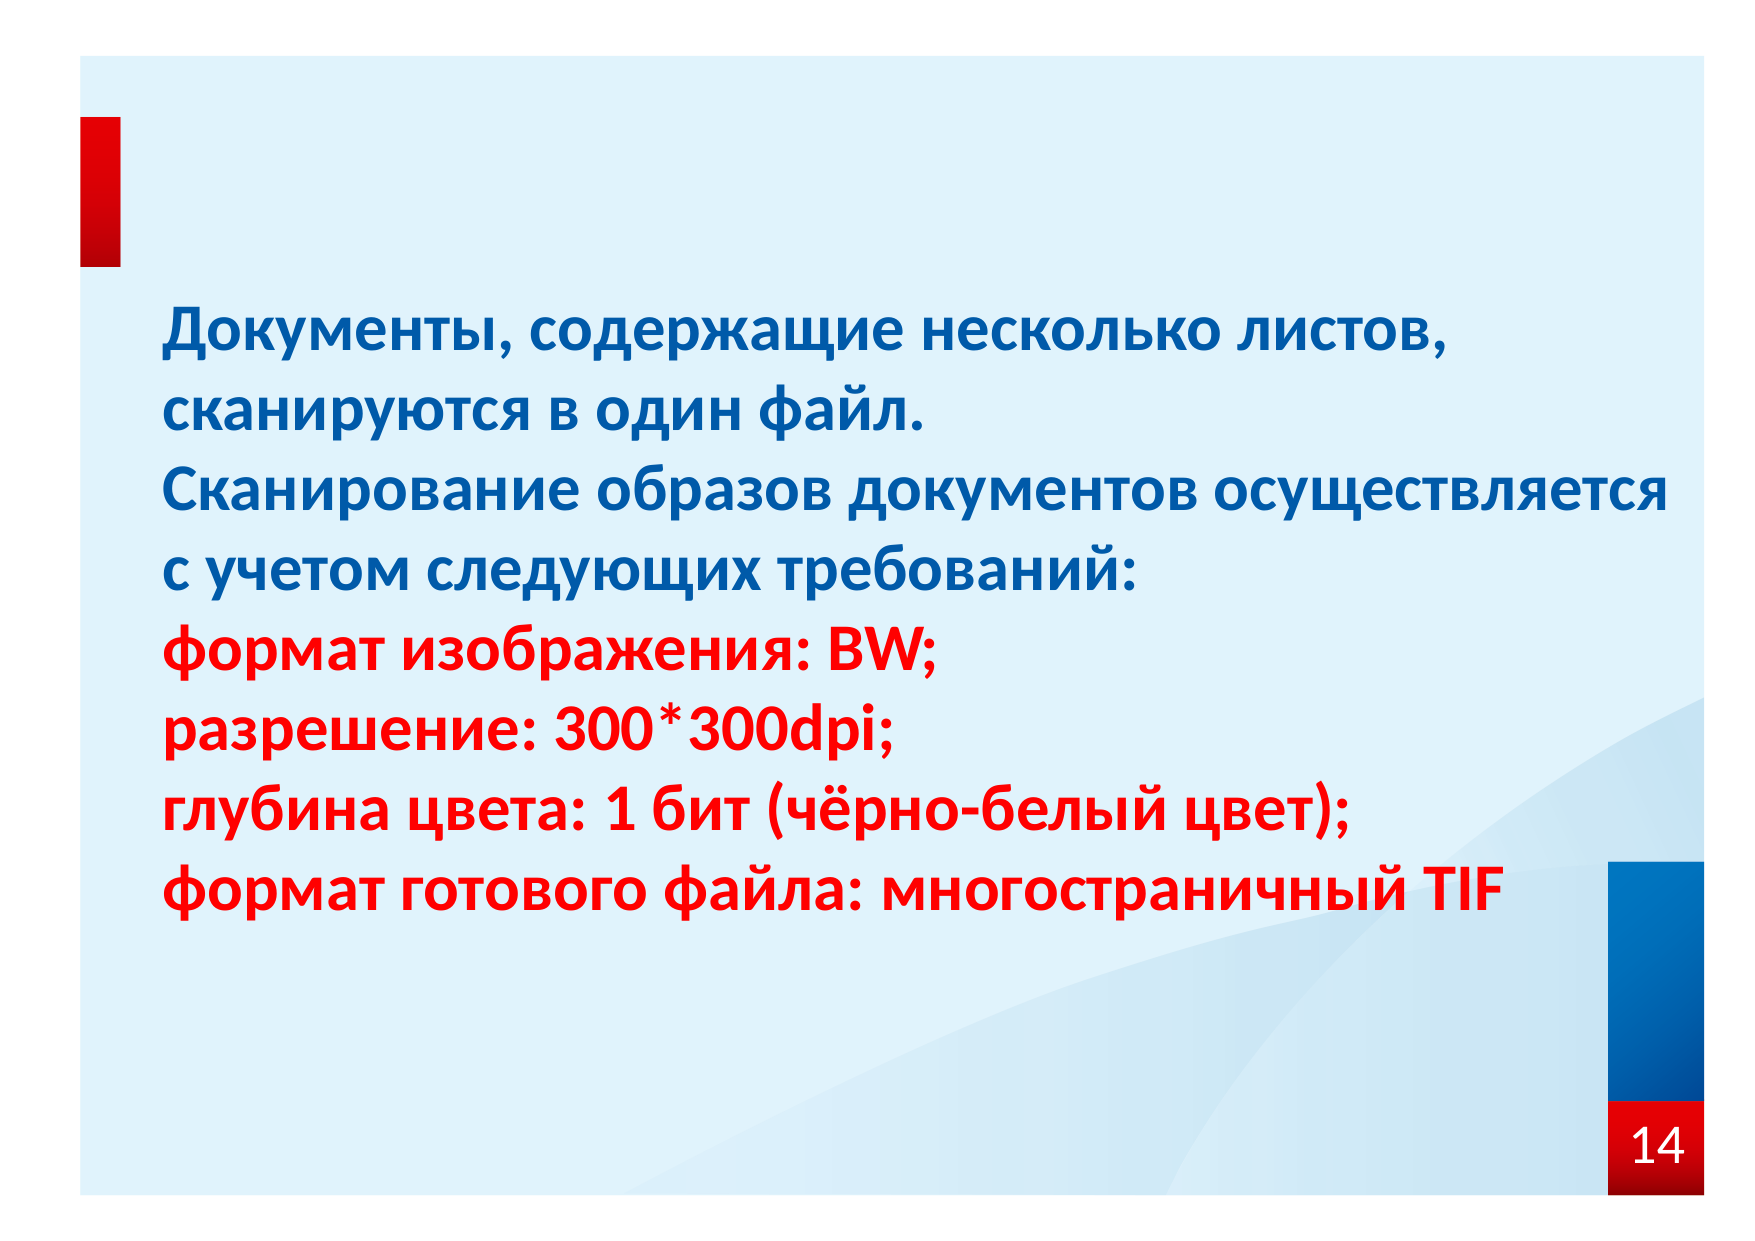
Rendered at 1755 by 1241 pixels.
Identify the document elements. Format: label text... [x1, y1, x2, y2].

list Документы, содержащие несколько листов, сканируются в один файл. Сканирование образов документов осуществляется с учетом следующих требований: формат изображения: BW; разрешение: 300*300dpi; глубина цвета: 1 бит (чёрно-белый цвет); формат готового файла: многостраничный TIF [85, 88, 1705, 1165]
picture [0, 0, 1754, 1240]
slide_number 14 [1596, 1092, 1717, 1208]
